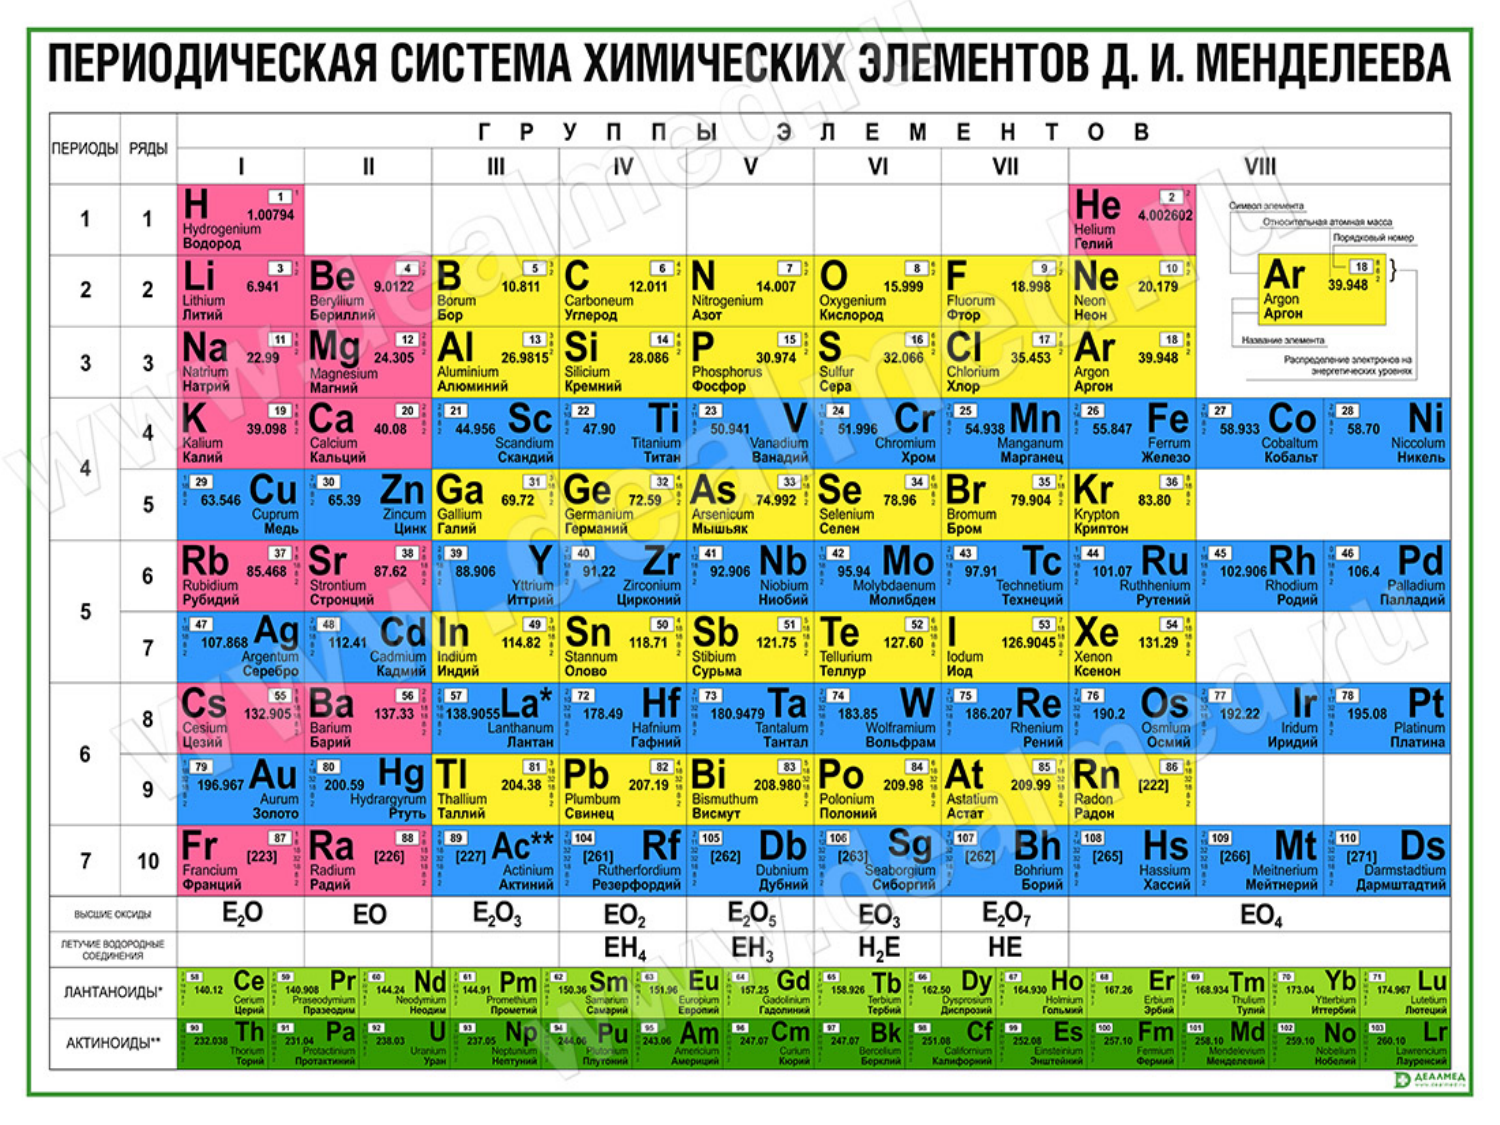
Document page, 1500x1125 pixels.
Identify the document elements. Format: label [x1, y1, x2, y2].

list [0, 0, 1500, 1125]
